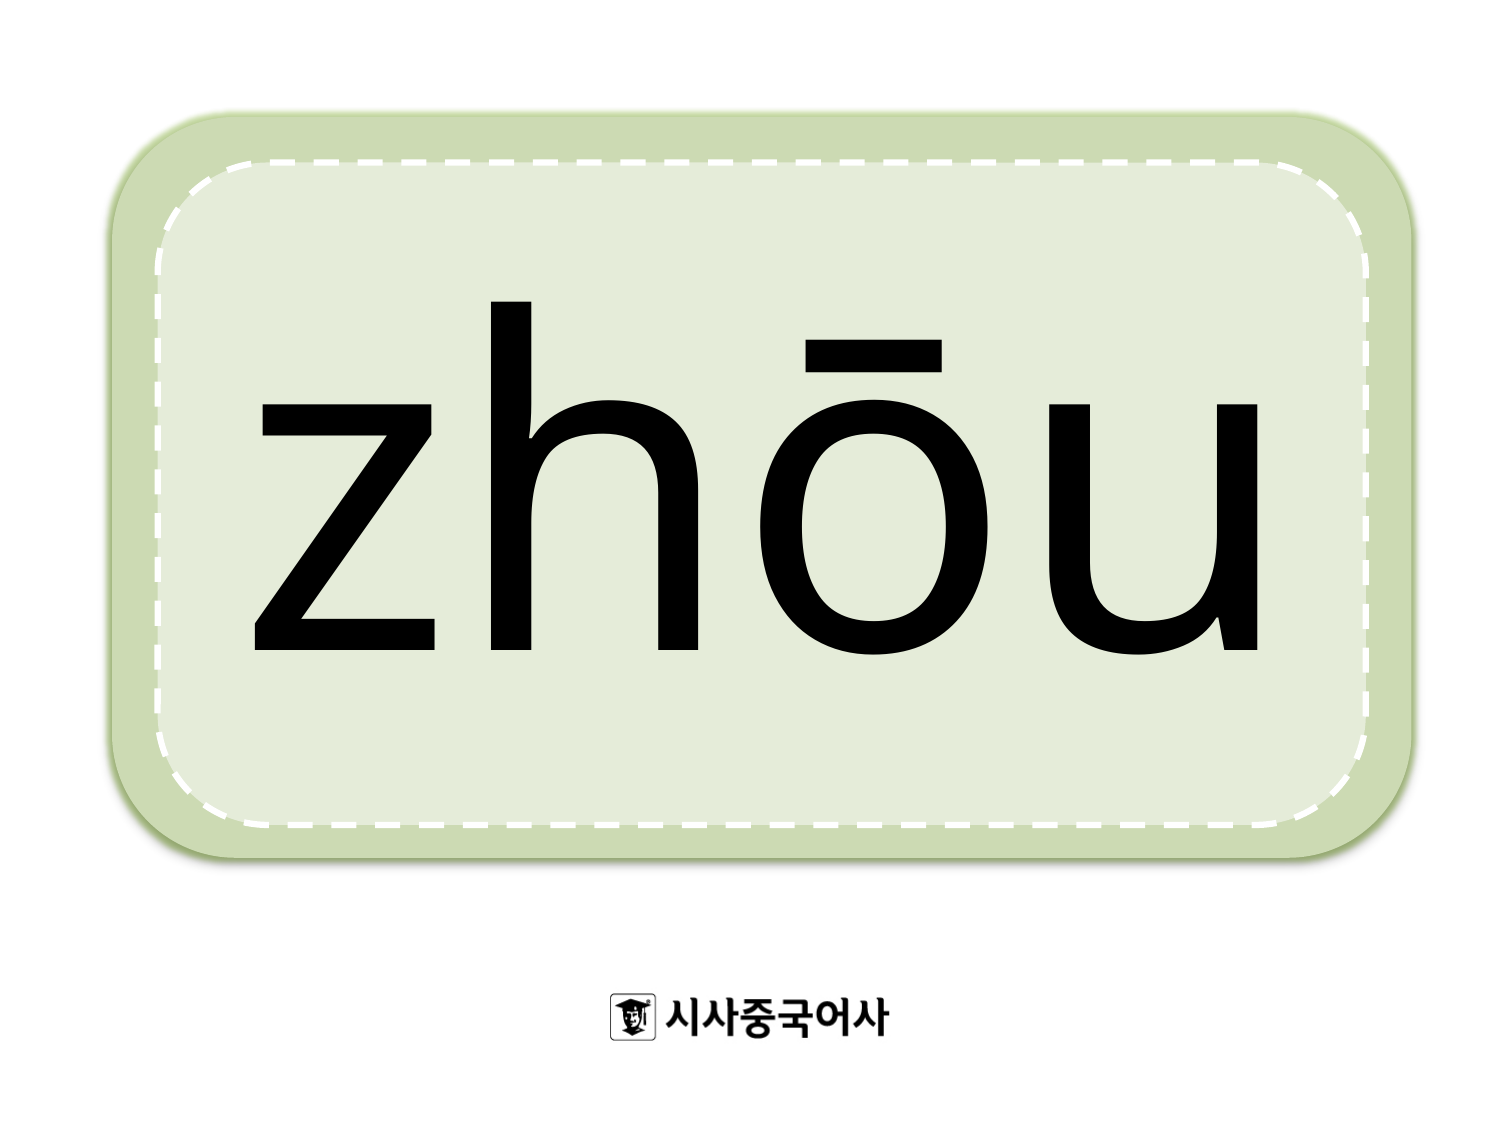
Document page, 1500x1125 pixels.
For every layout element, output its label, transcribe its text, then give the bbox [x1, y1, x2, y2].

text_box zhōu [162, 136, 1371, 799]
picture [602, 987, 898, 1047]
